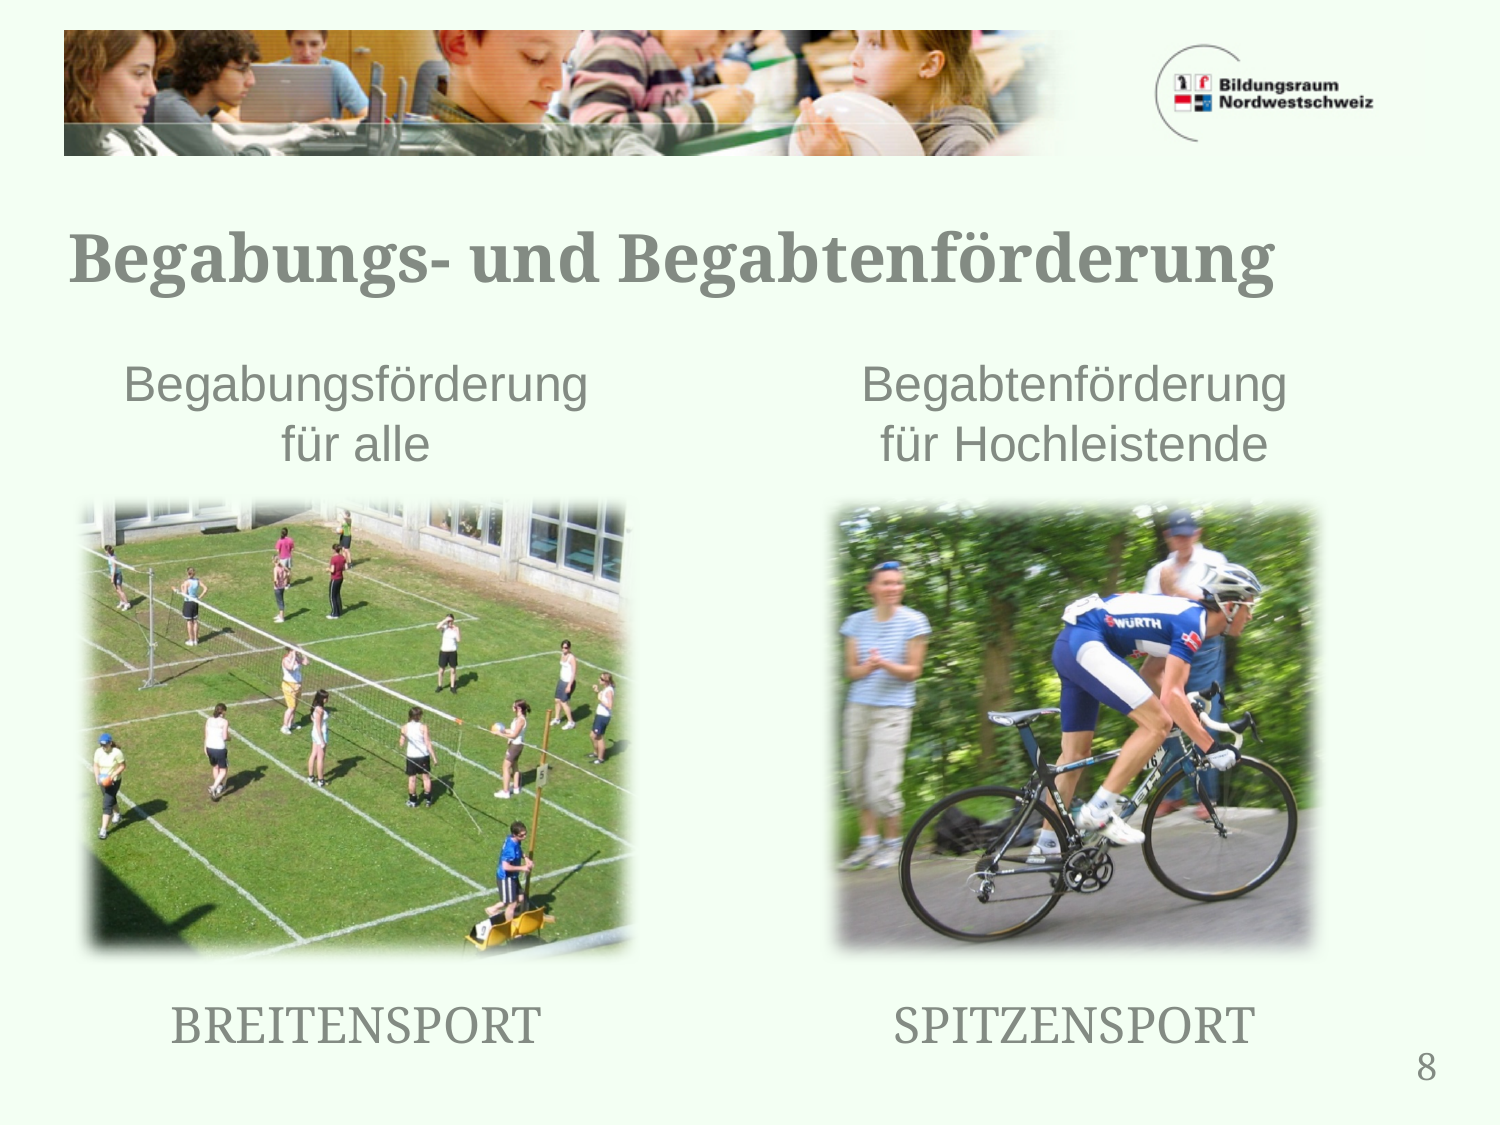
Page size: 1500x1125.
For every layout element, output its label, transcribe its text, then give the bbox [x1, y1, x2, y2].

slide_number 8 [1139, 1034, 1453, 1094]
text_box Begabtenförderung für Hochleistende [821, 352, 1329, 471]
text_box Begabungsförderung für alle [73, 352, 640, 471]
title Begabungs- und Begabtenförderung [53, 196, 1426, 315]
picture [64, 30, 1425, 156]
text_box SPITZENSPORT [820, 972, 1329, 1083]
text_box BREITENSPORT [73, 972, 640, 1083]
picture [72, 493, 641, 965]
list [820, 493, 1330, 965]
